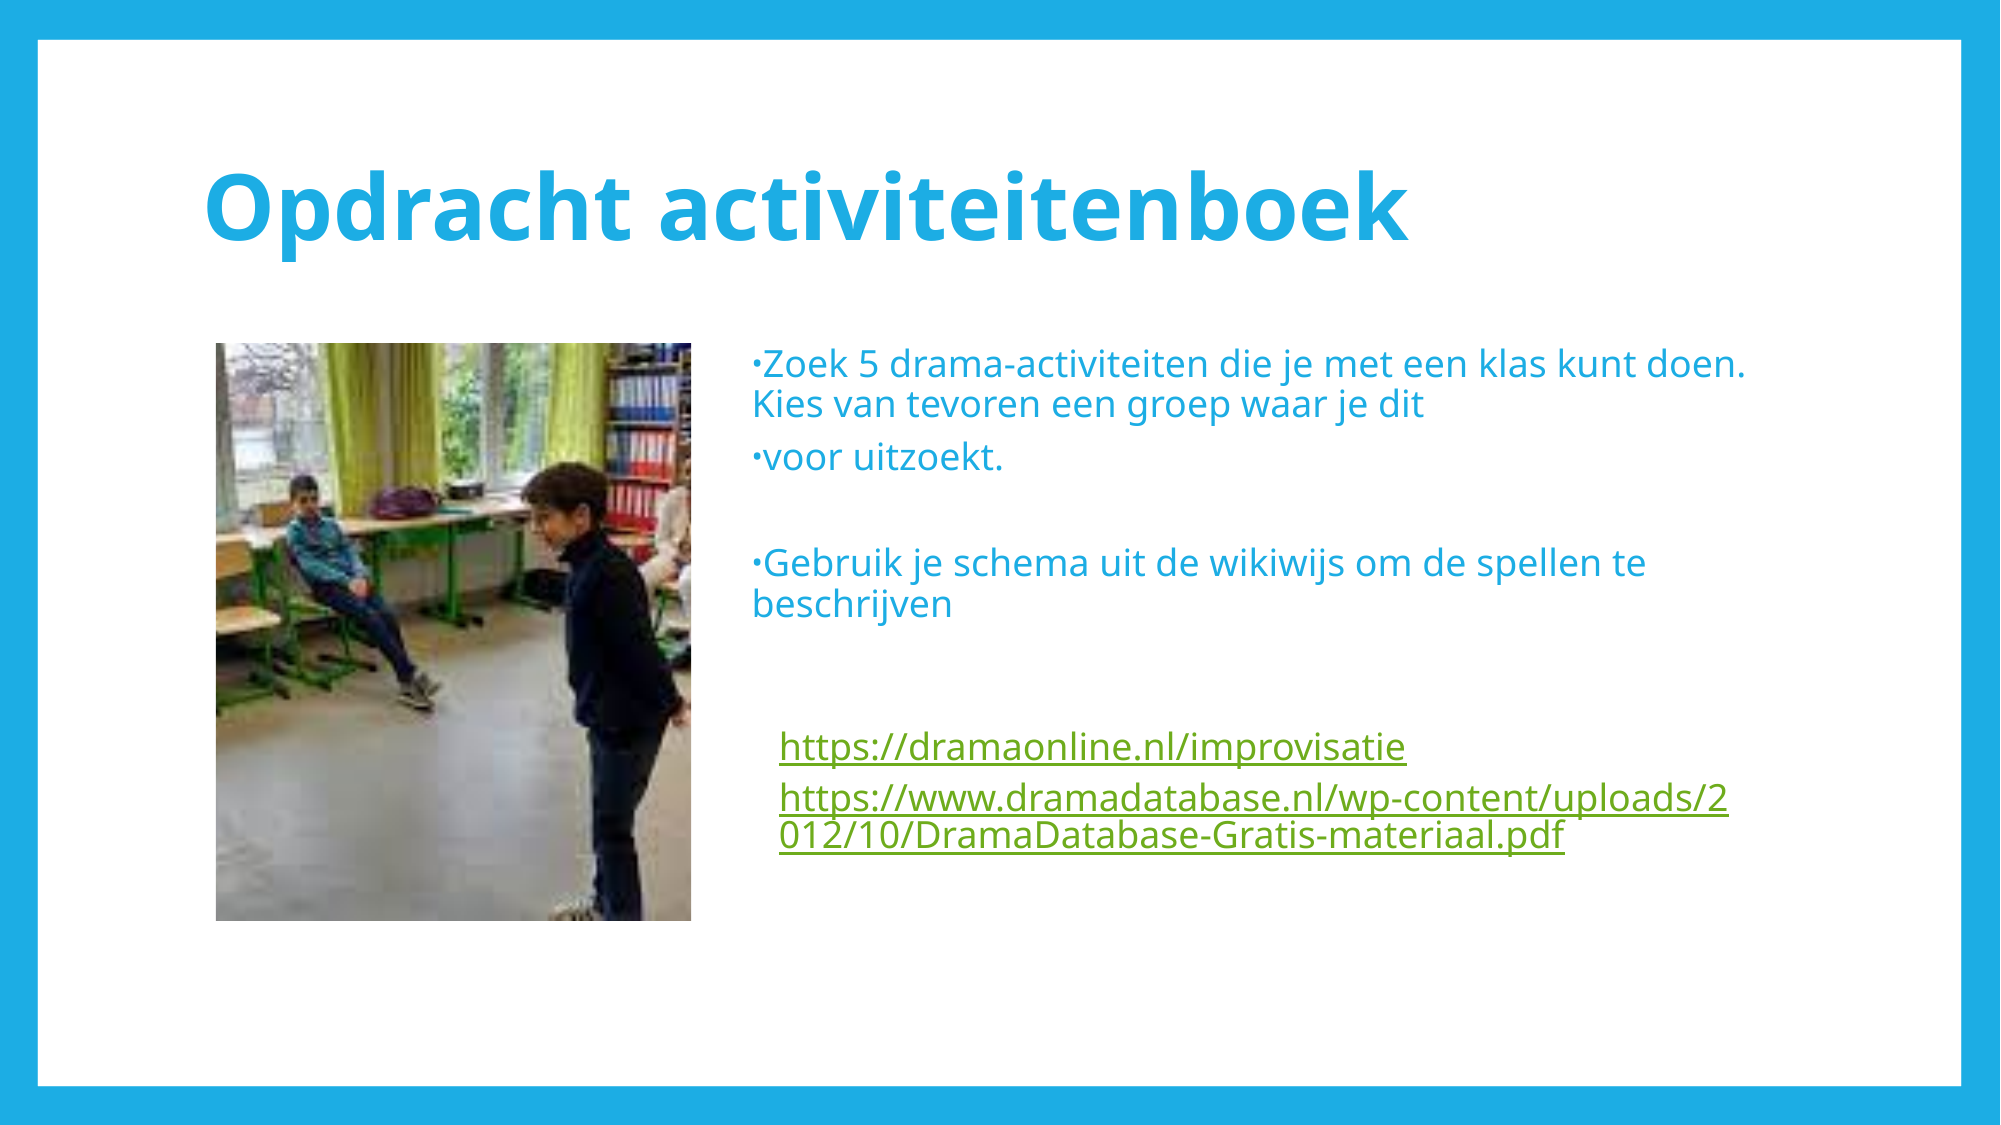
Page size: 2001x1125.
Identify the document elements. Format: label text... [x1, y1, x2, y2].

text_box Zoek 5 drama-activiteiten die je met een klas kunt doen. Kies van tevoren een groep waar je dit voor uitzoekt. Gebruik je schema uit de wikiwijs om de spellen te beschrijven [736, 337, 1808, 1000]
picture [215, 343, 692, 922]
text_box Opdracht activiteitenboek [187, 99, 1808, 323]
text_box [36, 38, 1963, 1088]
text_box https://dramaonline.nl/improvisatie https://www.dramadatabase.nl/wp-content/uploads/2012/10/DramaDatabase-Gratis-materiaal.pdf [764, 715, 1752, 878]
